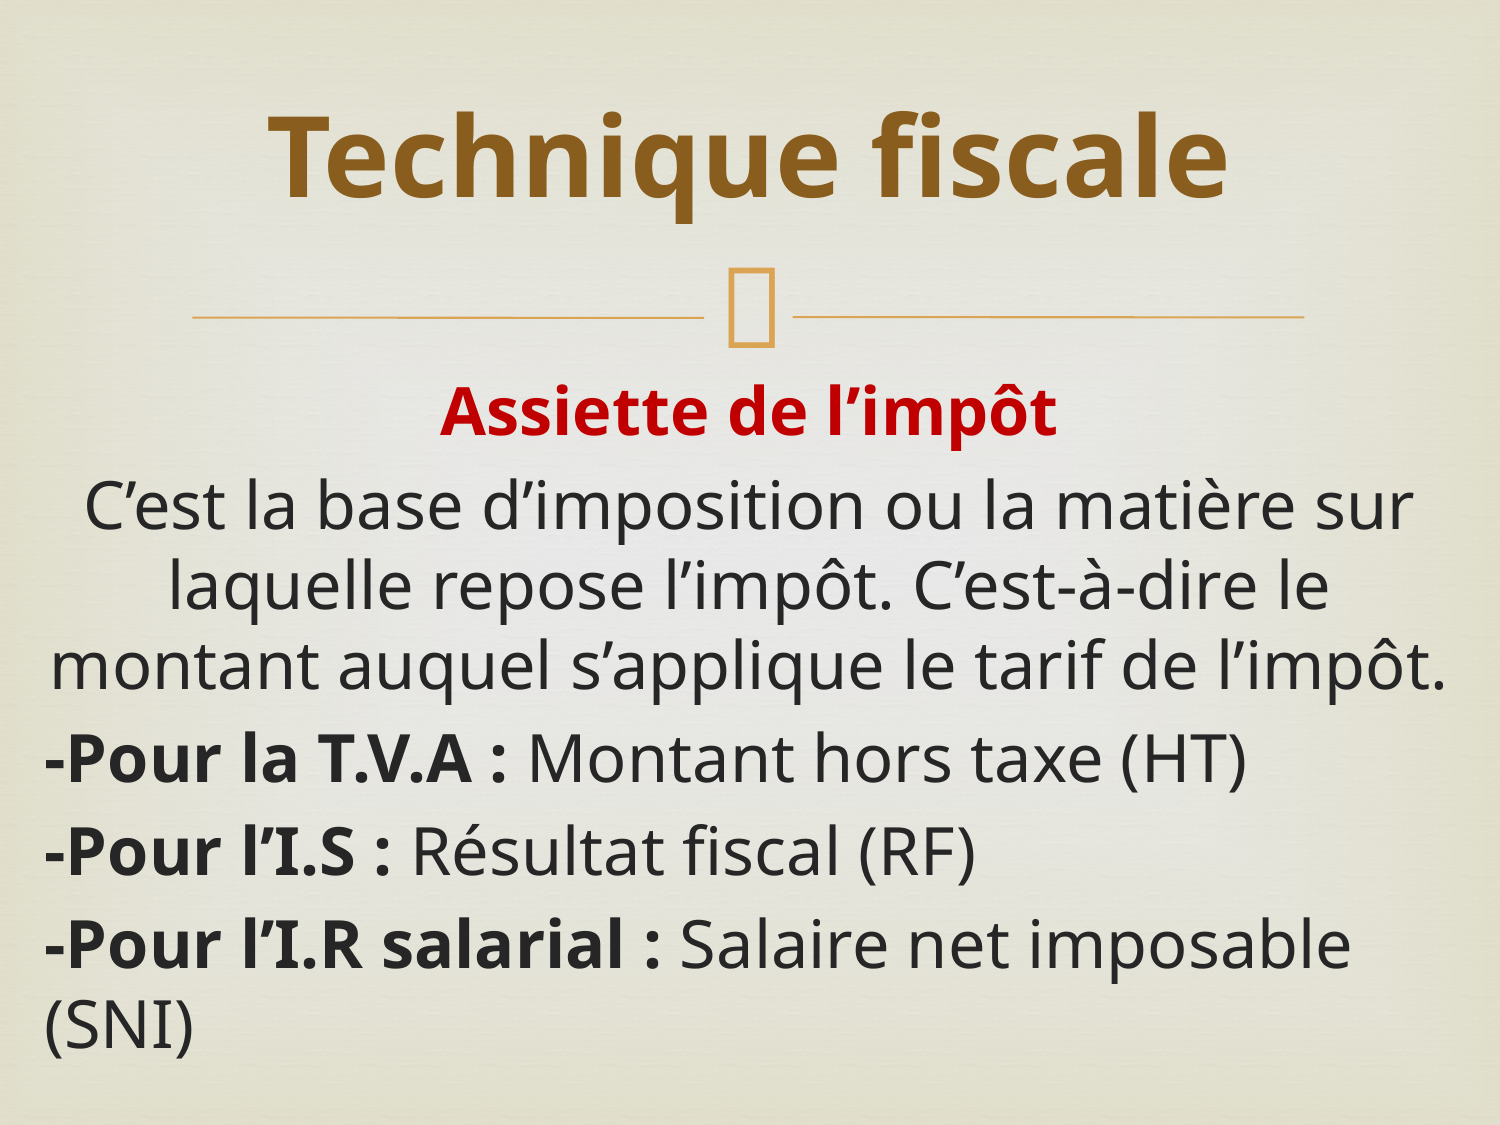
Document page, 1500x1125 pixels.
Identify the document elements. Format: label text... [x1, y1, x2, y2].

title Technique fiscale [112, 66, 1386, 240]
list Assiette de l’impôt C’est la base d’imposition ou la matière sur laquelle repose l’impôt. C’est-à-dire le montant auquel s’applique le tarif de l’impôt. -Pour la T.V.A : Montant hors taxe (HT) -Pour l’I.S : Résultat fiscal (RF) -Pour l’I.R salarial : Salaire net imposable (SNI) [29, 361, 1471, 1083]
